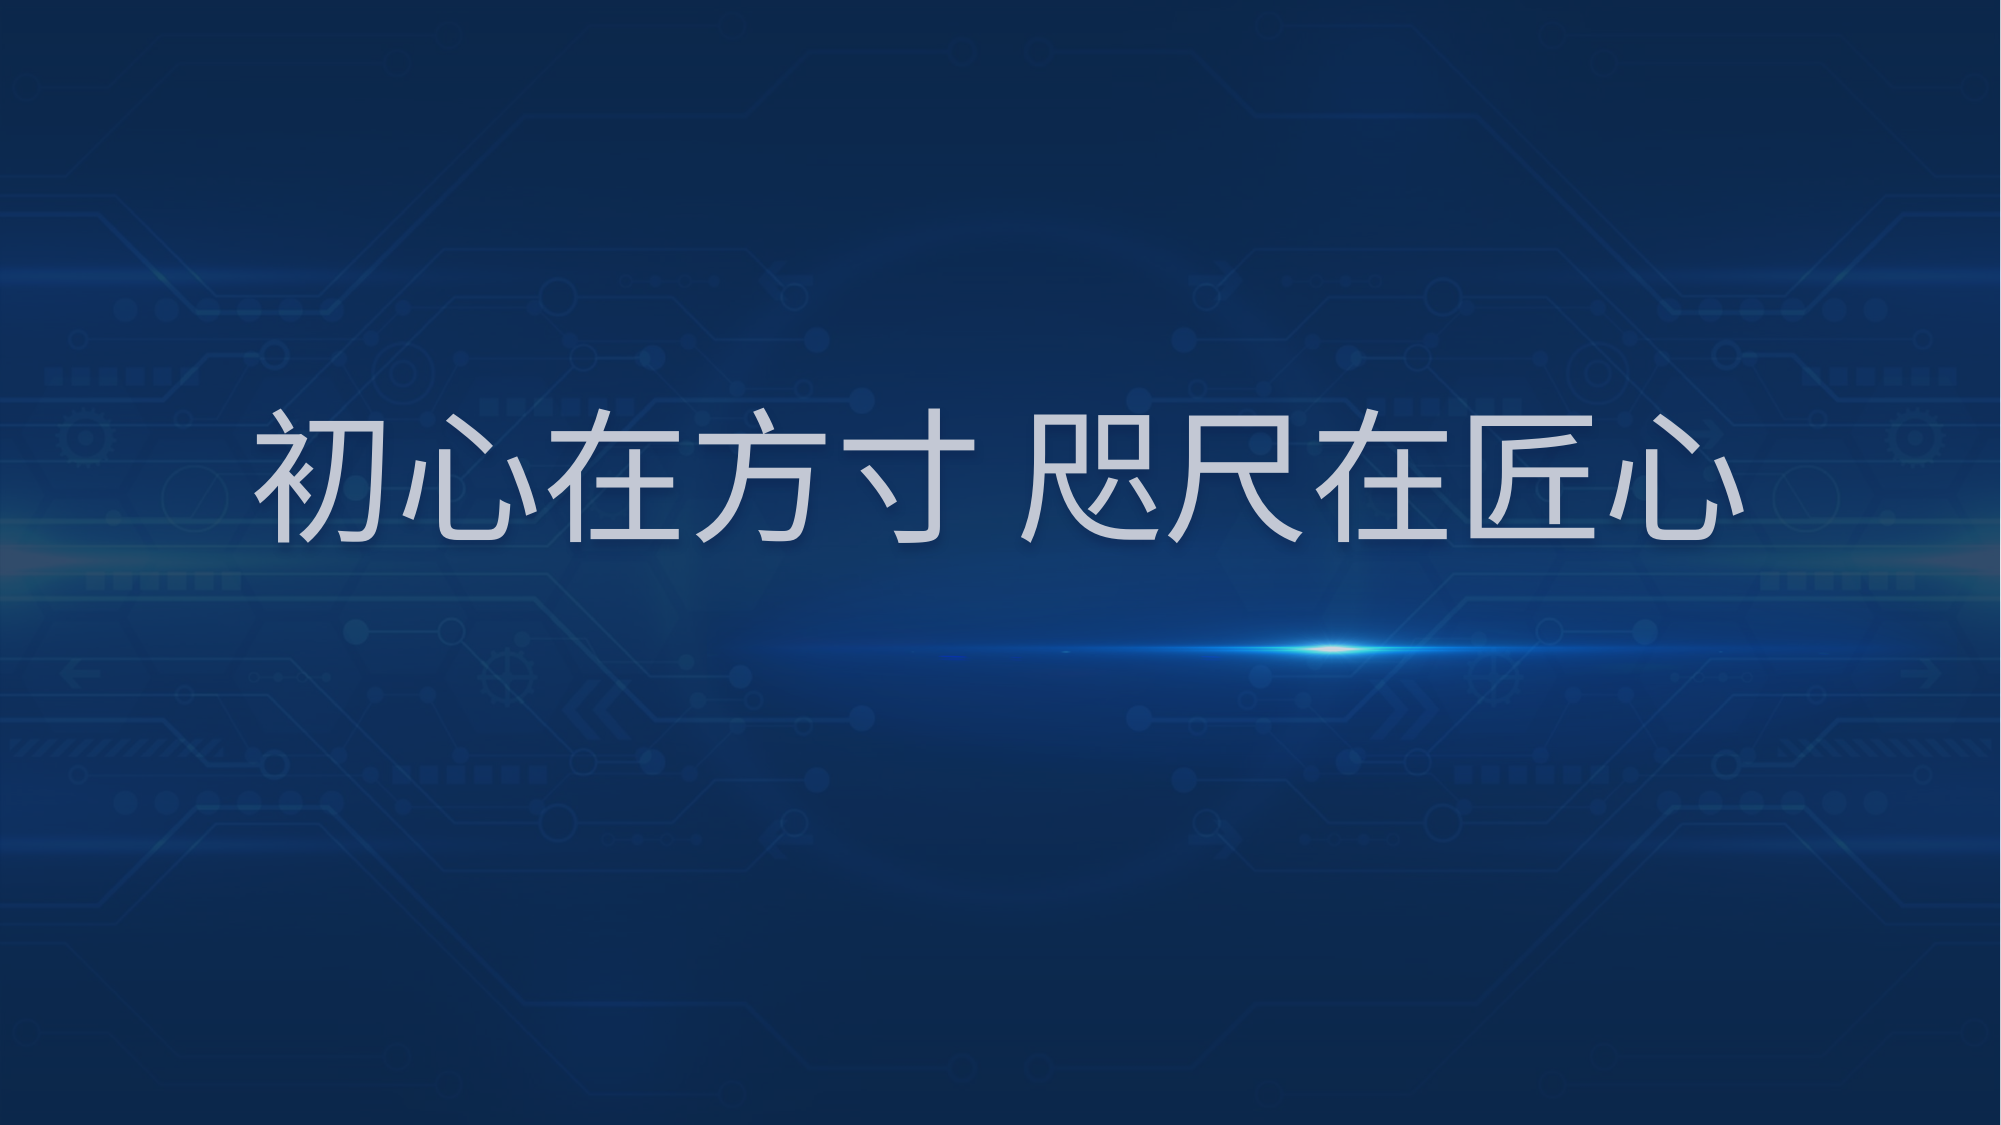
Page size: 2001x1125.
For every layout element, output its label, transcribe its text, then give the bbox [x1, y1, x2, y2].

text_box 初心在方寸 咫尺在匠心 [158, 377, 1842, 570]
picture [706, 509, 1958, 790]
